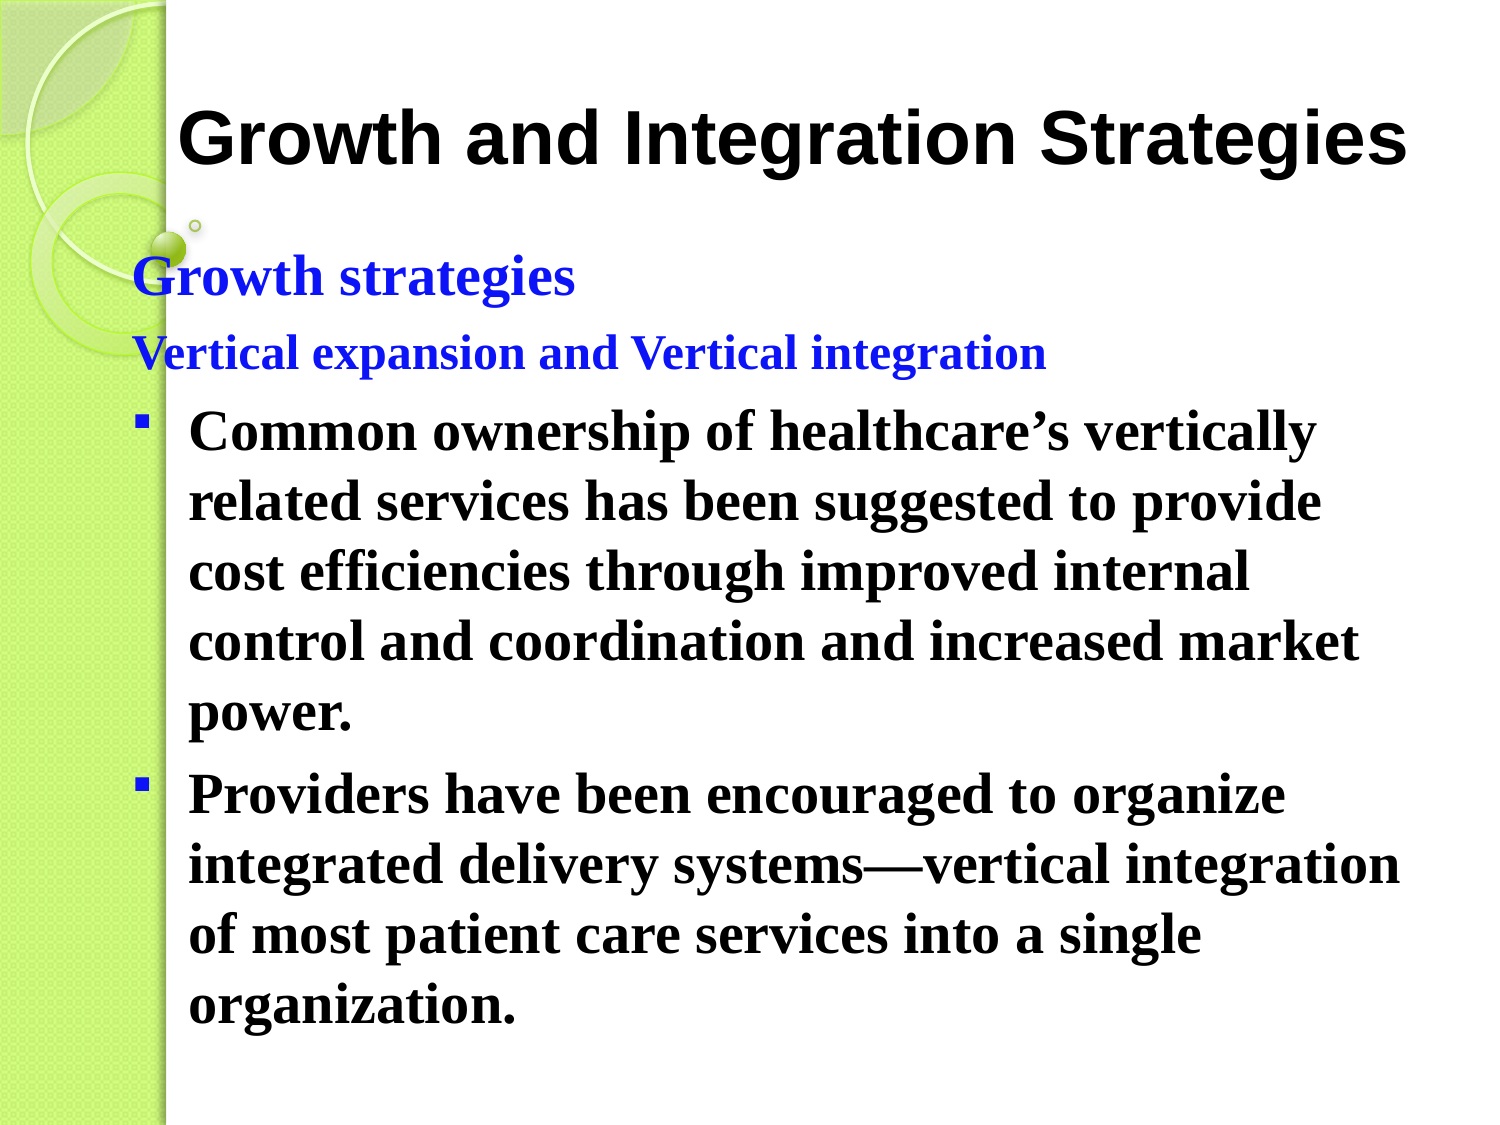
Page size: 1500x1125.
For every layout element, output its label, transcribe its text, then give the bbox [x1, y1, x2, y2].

title Growth and Integration Strategies [162, 59, 1450, 188]
subtitle Growth strategies Vertical expansion and Vertical integration Common ownership of healthcare’s vertically related services has been suggested to provide cost efficiencies through improved internal control and coordination and increased market power. Providers have been encouraged to organize integrated delivery systems—vertical integration of most patient care services into a single organization. [112, 237, 1438, 1075]
